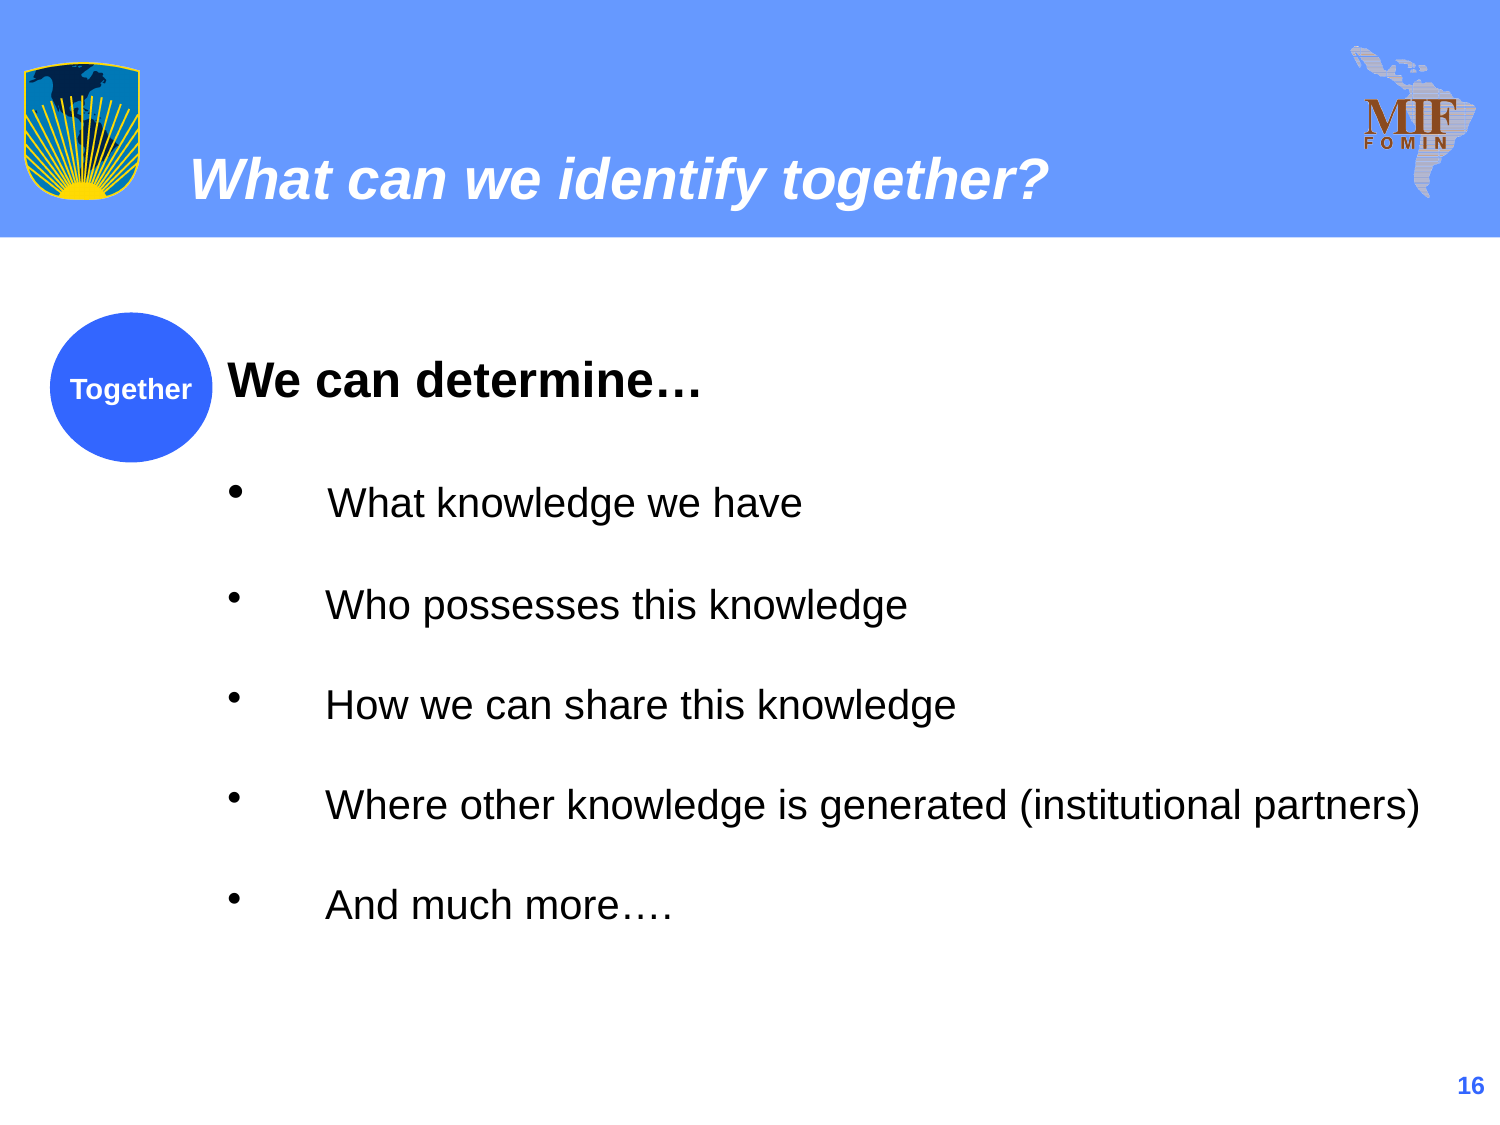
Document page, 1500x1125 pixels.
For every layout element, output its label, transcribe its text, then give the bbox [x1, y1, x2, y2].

text_box We can determine… What knowledge we have Who possesses this knowledge How we can share this knowledge Where other knowledge is generated (institutional partners) And much more…. [212, 290, 1463, 986]
text_box What can we identify together? [174, 133, 1188, 219]
text_box Together [49, 312, 213, 463]
picture [1350, 46, 1476, 198]
picture [24, 62, 140, 200]
